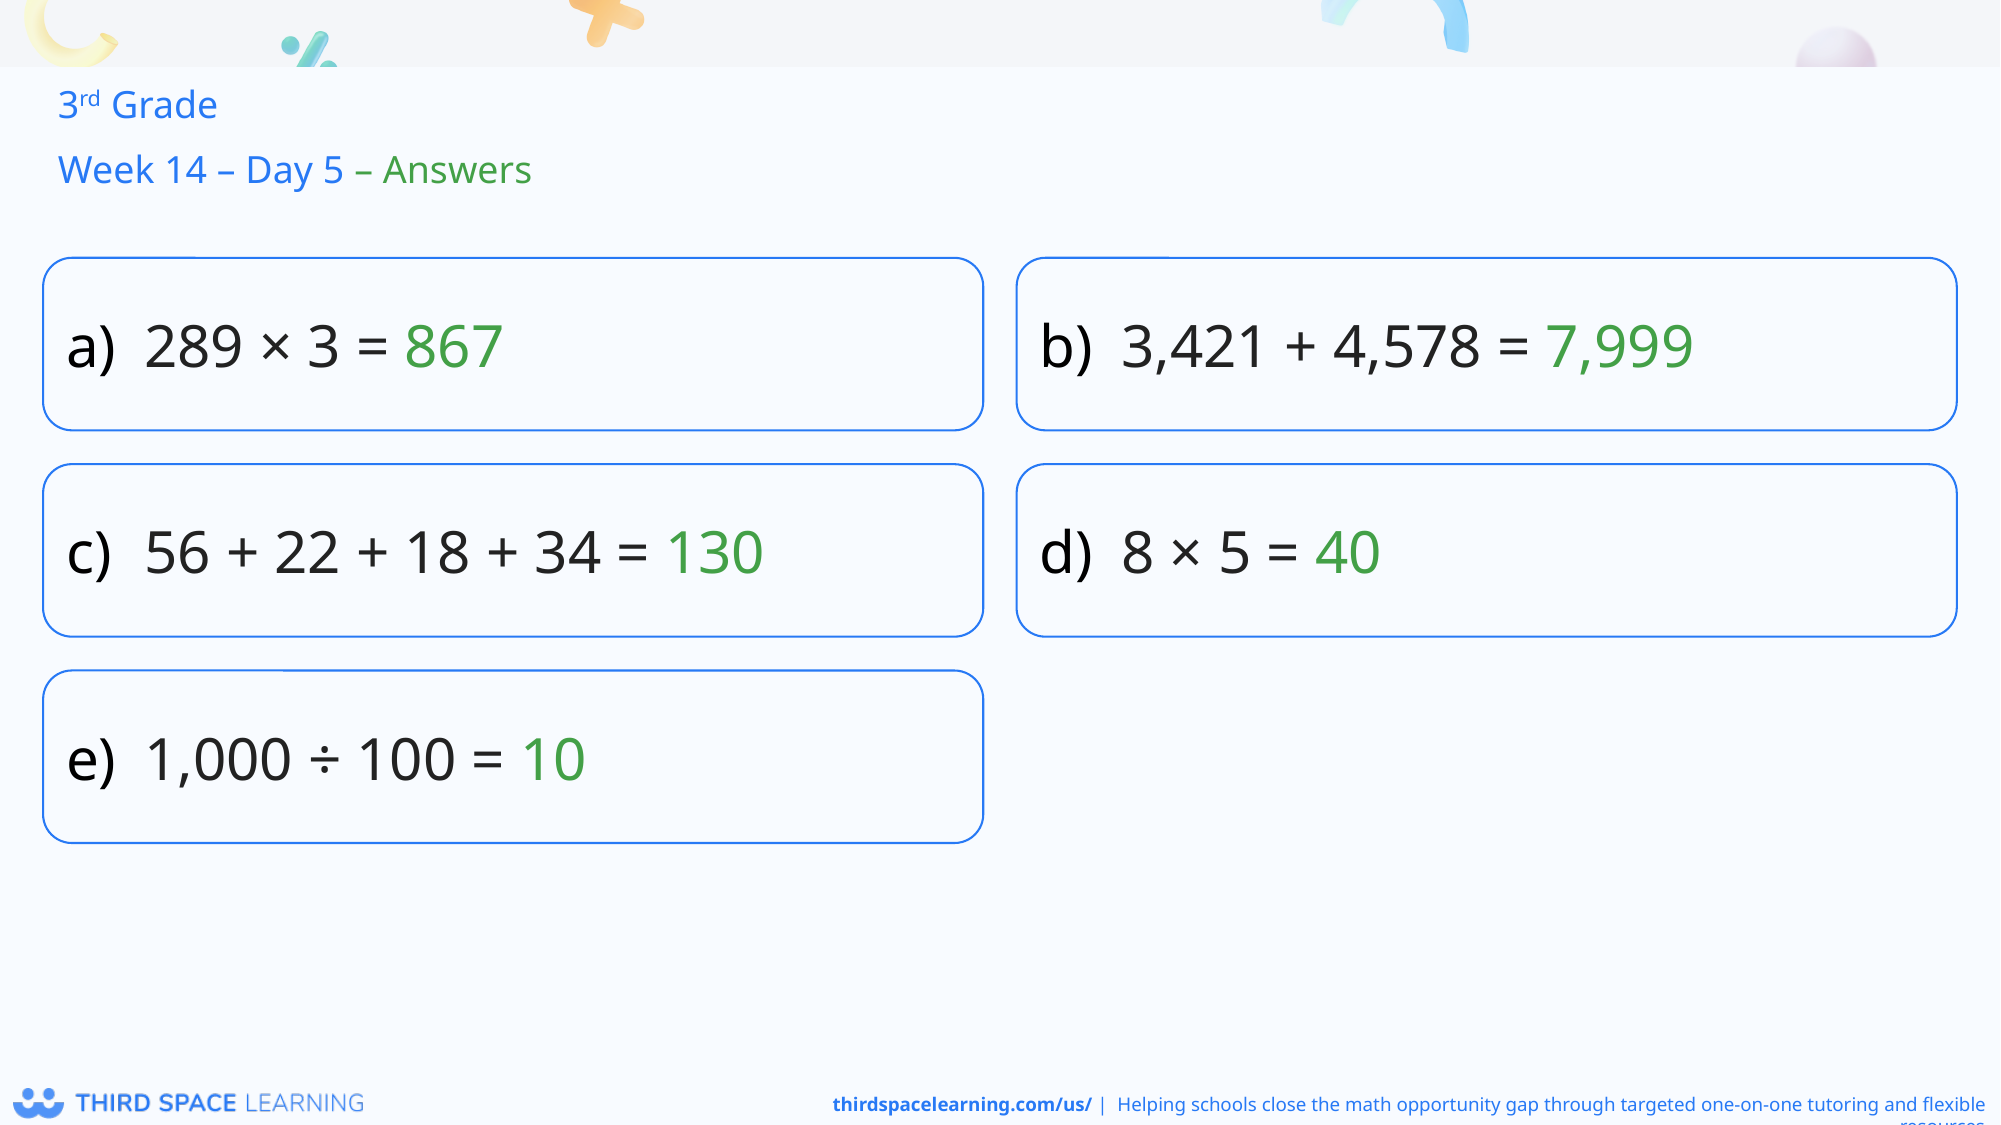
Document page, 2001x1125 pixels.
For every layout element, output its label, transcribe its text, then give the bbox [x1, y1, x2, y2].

list 8 × 5 = 40 [1106, 478, 1939, 623]
picture [13, 1088, 365, 1119]
list 289 × 3 = 867 [129, 272, 962, 416]
list 3,421 + 4,578 = 7,999 [1106, 272, 1939, 416]
text_box 3rd Grade Week 14 – Day 5 – Answers [43, 73, 705, 212]
picture [0, 0, 2000, 67]
list 1,000 ÷ 100 = 10 [129, 684, 962, 829]
list 56 + 22 + 18 + 34 = 130 [129, 478, 962, 623]
